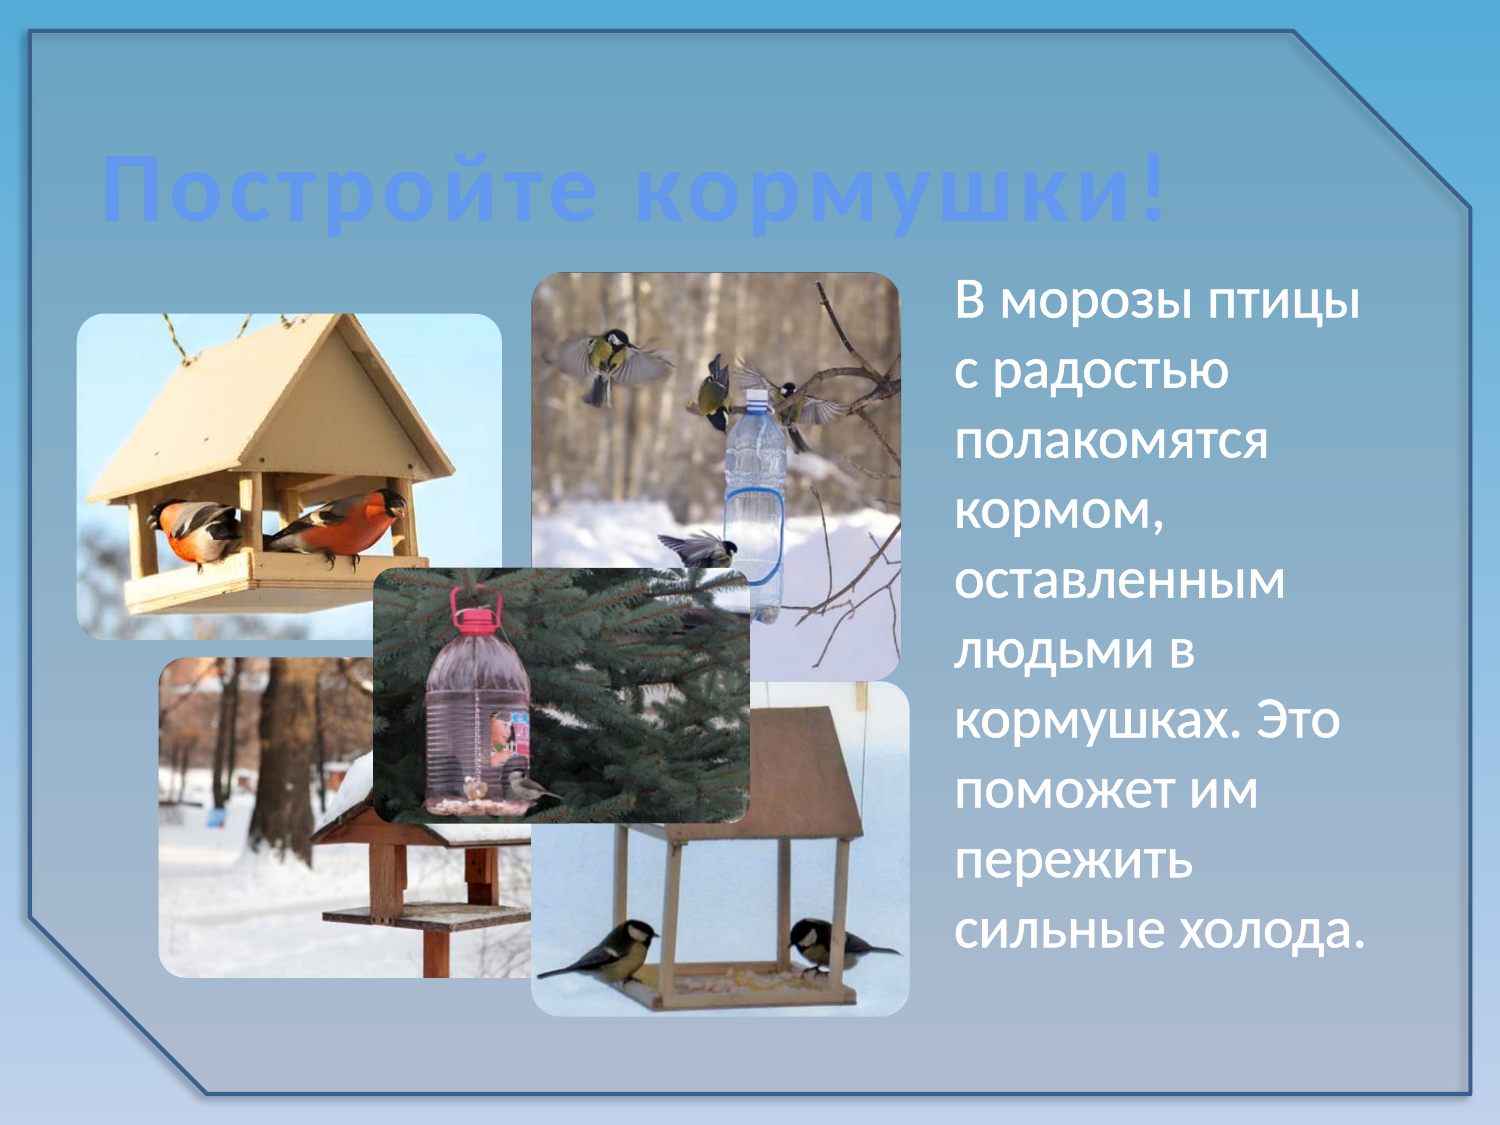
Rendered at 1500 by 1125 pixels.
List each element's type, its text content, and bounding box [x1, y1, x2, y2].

text_box [27, 28, 1473, 1097]
text_box В морозы птицы с радостью полакомятся кормом, оставленным людьми в кормушках. Это поможет им пережить сильные холода. [938, 251, 1405, 967]
picture [76, 271, 910, 1017]
text_box Постройте кормушки! [85, 113, 1187, 249]
